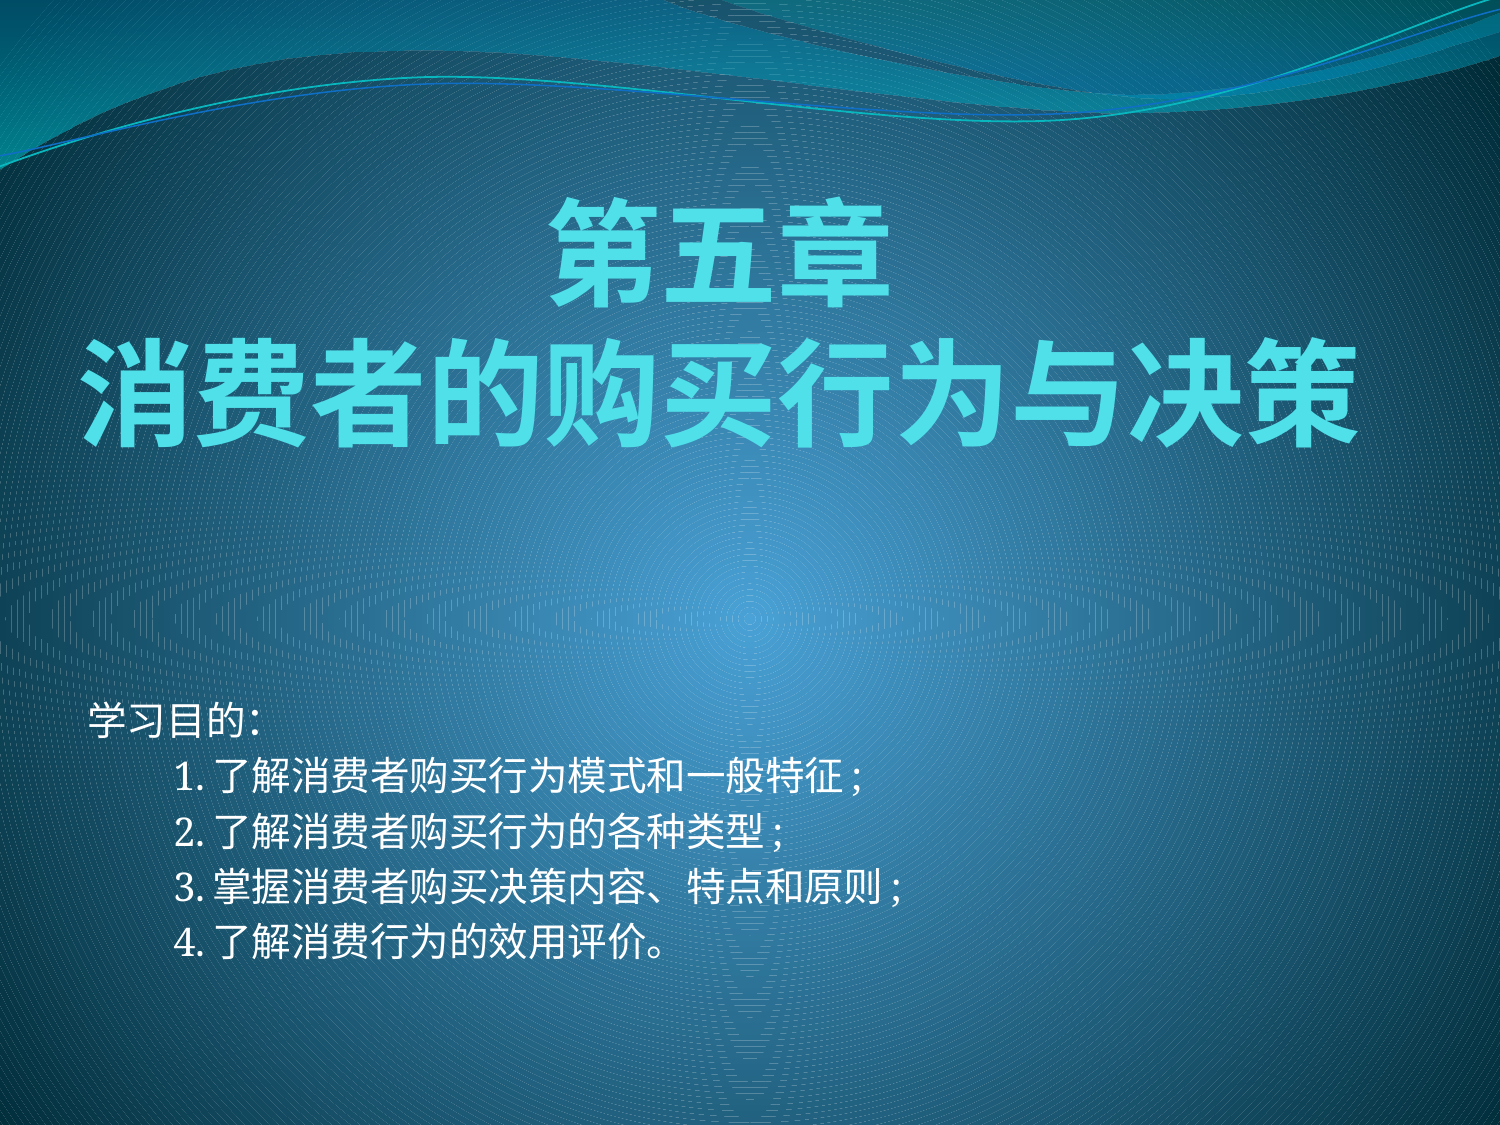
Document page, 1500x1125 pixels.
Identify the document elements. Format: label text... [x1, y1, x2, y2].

title 第五章 消费者的购买行为与决策 [76, 160, 1365, 461]
subtitle 学习目的： 1.了解消费者购买行为模式和一般特征; 2.了解消费者购买行为的各种类型; 3.掌握消费者购买决策内容、特点和原则; 4.了解消费行为的效用评价。 [87, 688, 1376, 976]
